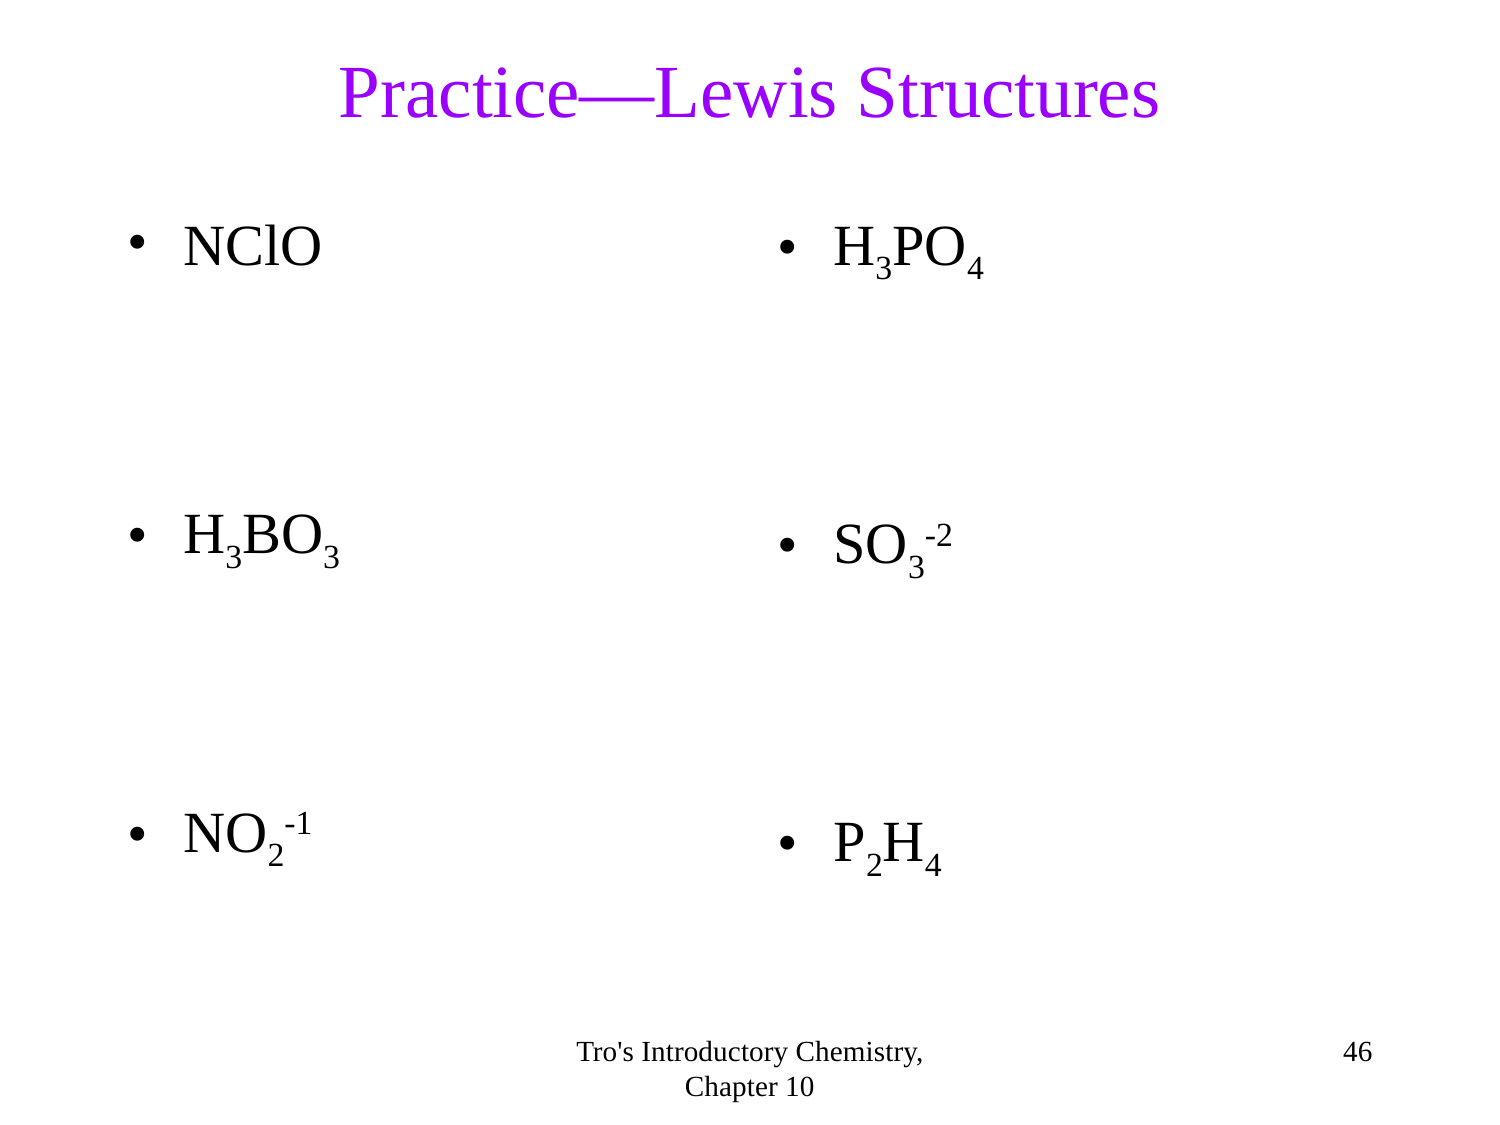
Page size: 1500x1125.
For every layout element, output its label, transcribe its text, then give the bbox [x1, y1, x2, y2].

text_box Practice—Lewis Structures [112, 12, 1388, 163]
text_box <number> [1074, 1024, 1388, 1100]
text_box H3PO4 SO3-2 P2H4 [762, 199, 1388, 1000]
text_box NClO H3BO3 NO2-1 [112, 199, 738, 1000]
text_box Tro's Introductory Chemistry, Chapter 10 [549, 1024, 950, 1100]
